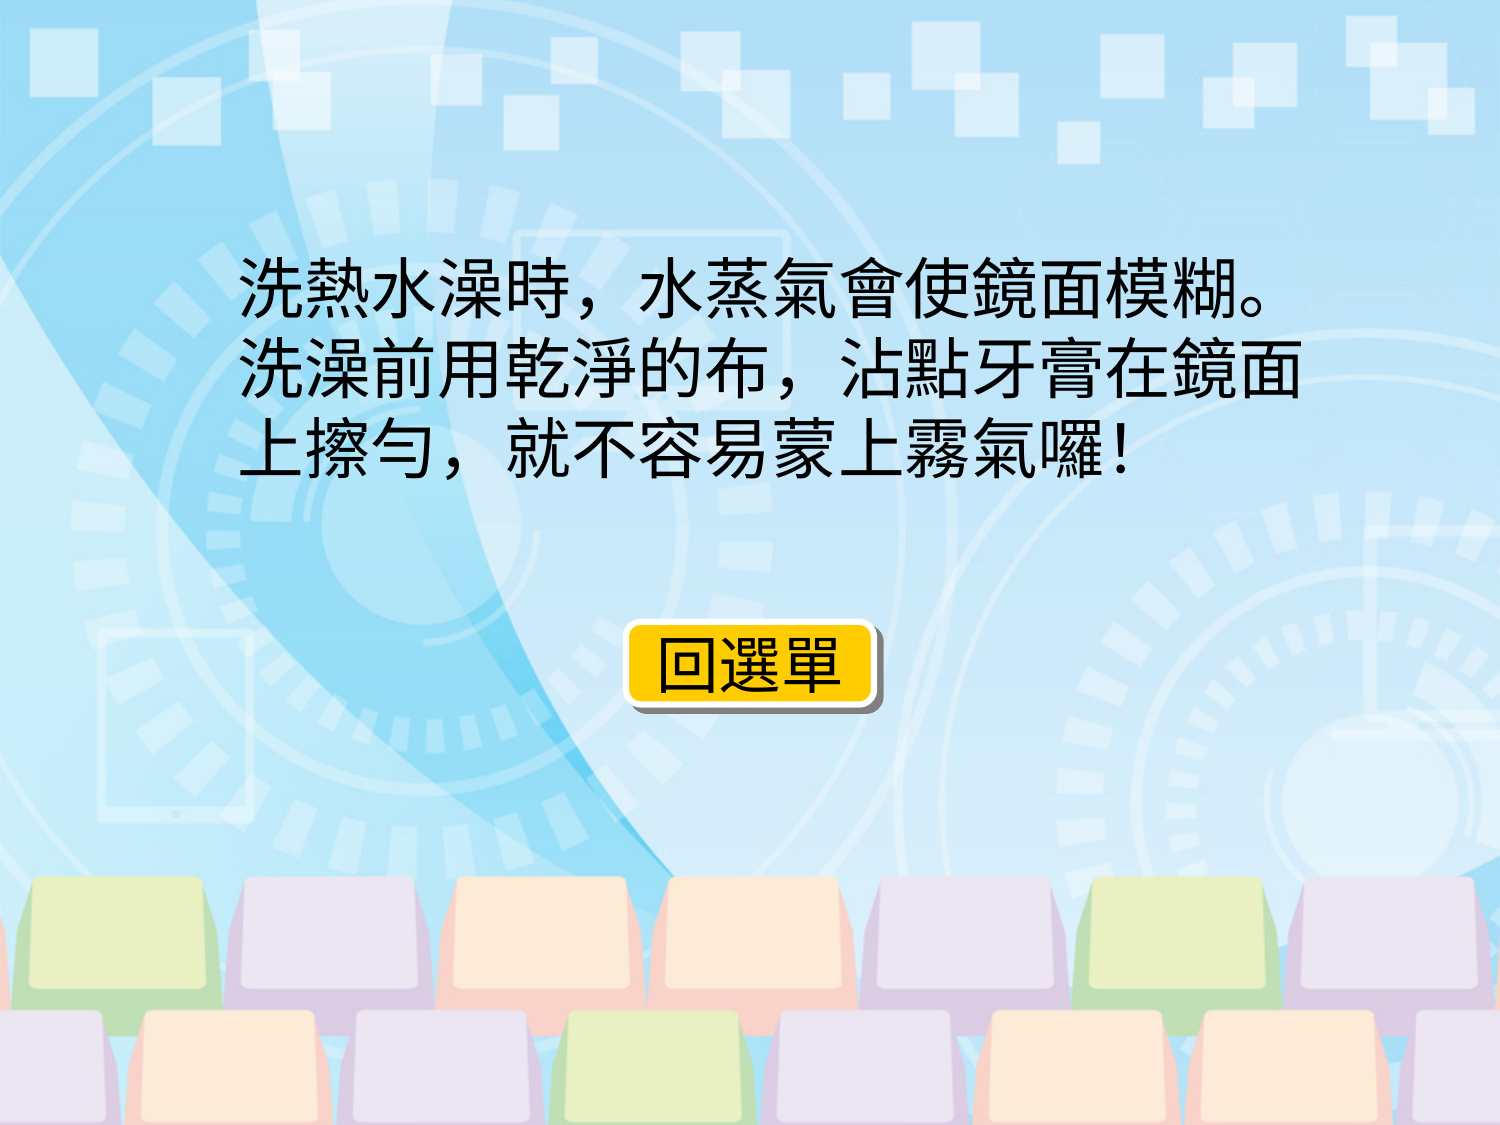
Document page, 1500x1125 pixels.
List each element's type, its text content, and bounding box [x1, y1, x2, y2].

picture [0, 0, 1500, 1125]
text_box 洗熱水澡時，水蒸氣會使鏡面模糊。洗澡前用乾淨的布，沾點牙膏在鏡面上擦勻，就不容易蒙上霧氣囉！ [222, 239, 1330, 495]
text_box 回選單 [625, 621, 874, 705]
